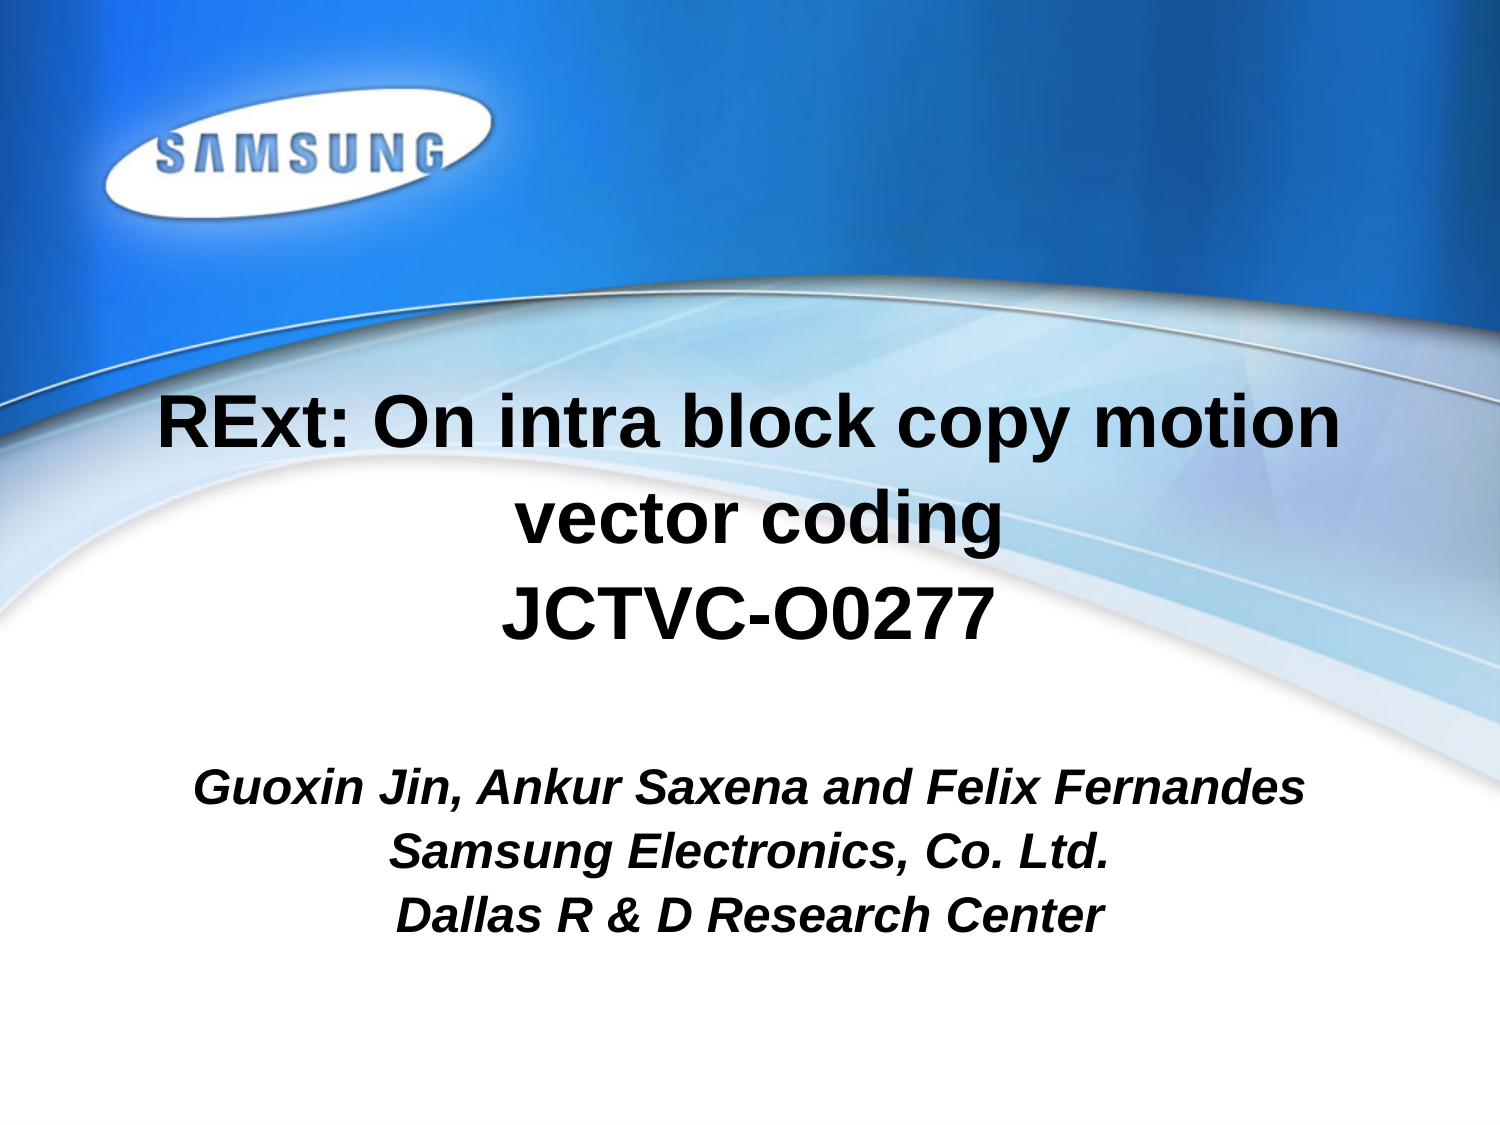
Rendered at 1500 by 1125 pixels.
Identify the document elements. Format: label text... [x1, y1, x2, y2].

picture [0, 663, 1500, 1125]
text_box RExt: On intra block copy motion vector coding JCTVC-O0277 Guoxin Jin, Ankur Saxena and Felix Fernandes Samsung Electronics, Co. Ltd. Dallas R & D Research Center [0, 374, 1500, 663]
picture [0, 0, 1500, 374]
